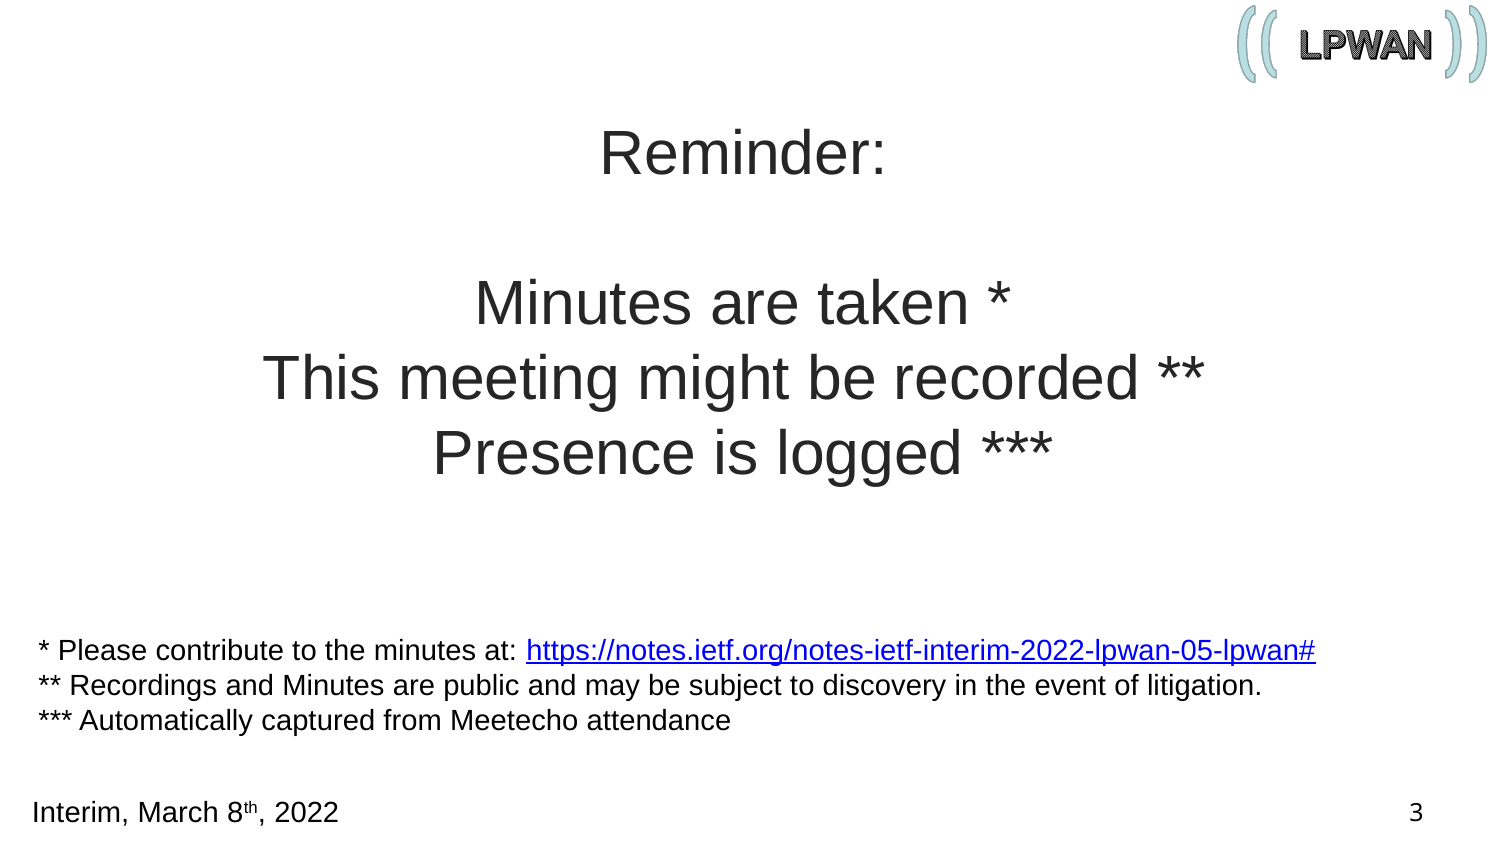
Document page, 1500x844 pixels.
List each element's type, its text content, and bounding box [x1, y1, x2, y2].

text_box Reminder: Minutes are taken * This meeting might be recorded ** Presence is logged *** [223, 65, 1264, 535]
slide_number 3 [1358, 791, 1439, 837]
text_box * Please contribute to the minutes at: https://notes.ietf.org/notes-ietf-interim-2022-lpwan-05-lpwan# ** Recordings and Minutes are public and may be subject to discovery in the event of litigation. *** Automatically captured from Meetecho attendance [27, 625, 1477, 742]
picture [1237, 5, 1487, 83]
